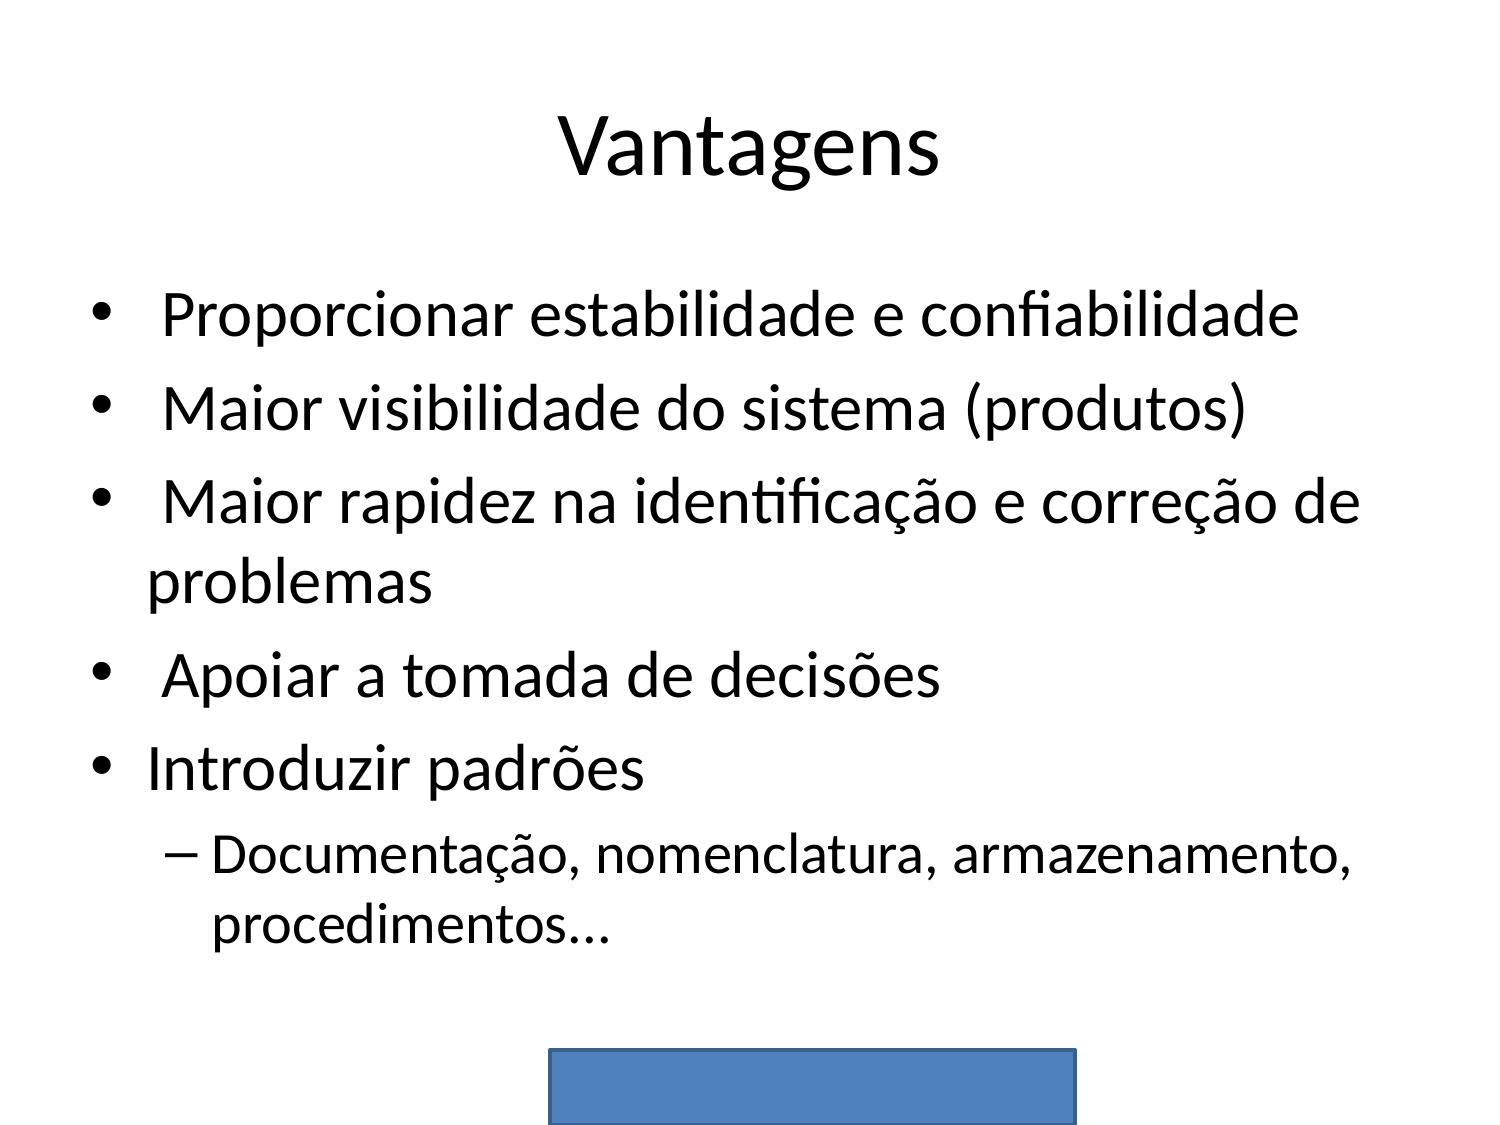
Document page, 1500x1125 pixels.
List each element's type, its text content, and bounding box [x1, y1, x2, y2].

title Vantagens [75, 45, 1425, 233]
text_box [548, 1048, 1077, 1125]
list Proporcionar estabilidade e confiabilidade Maior visibilidade do sistema (produtos) Maior rapidez na identificação e correção de problemas Apoiar a tomada de decisões Introduzir padrões Documentação, nomenclatura, armazenamento, procedimentos... [75, 262, 1425, 1005]
